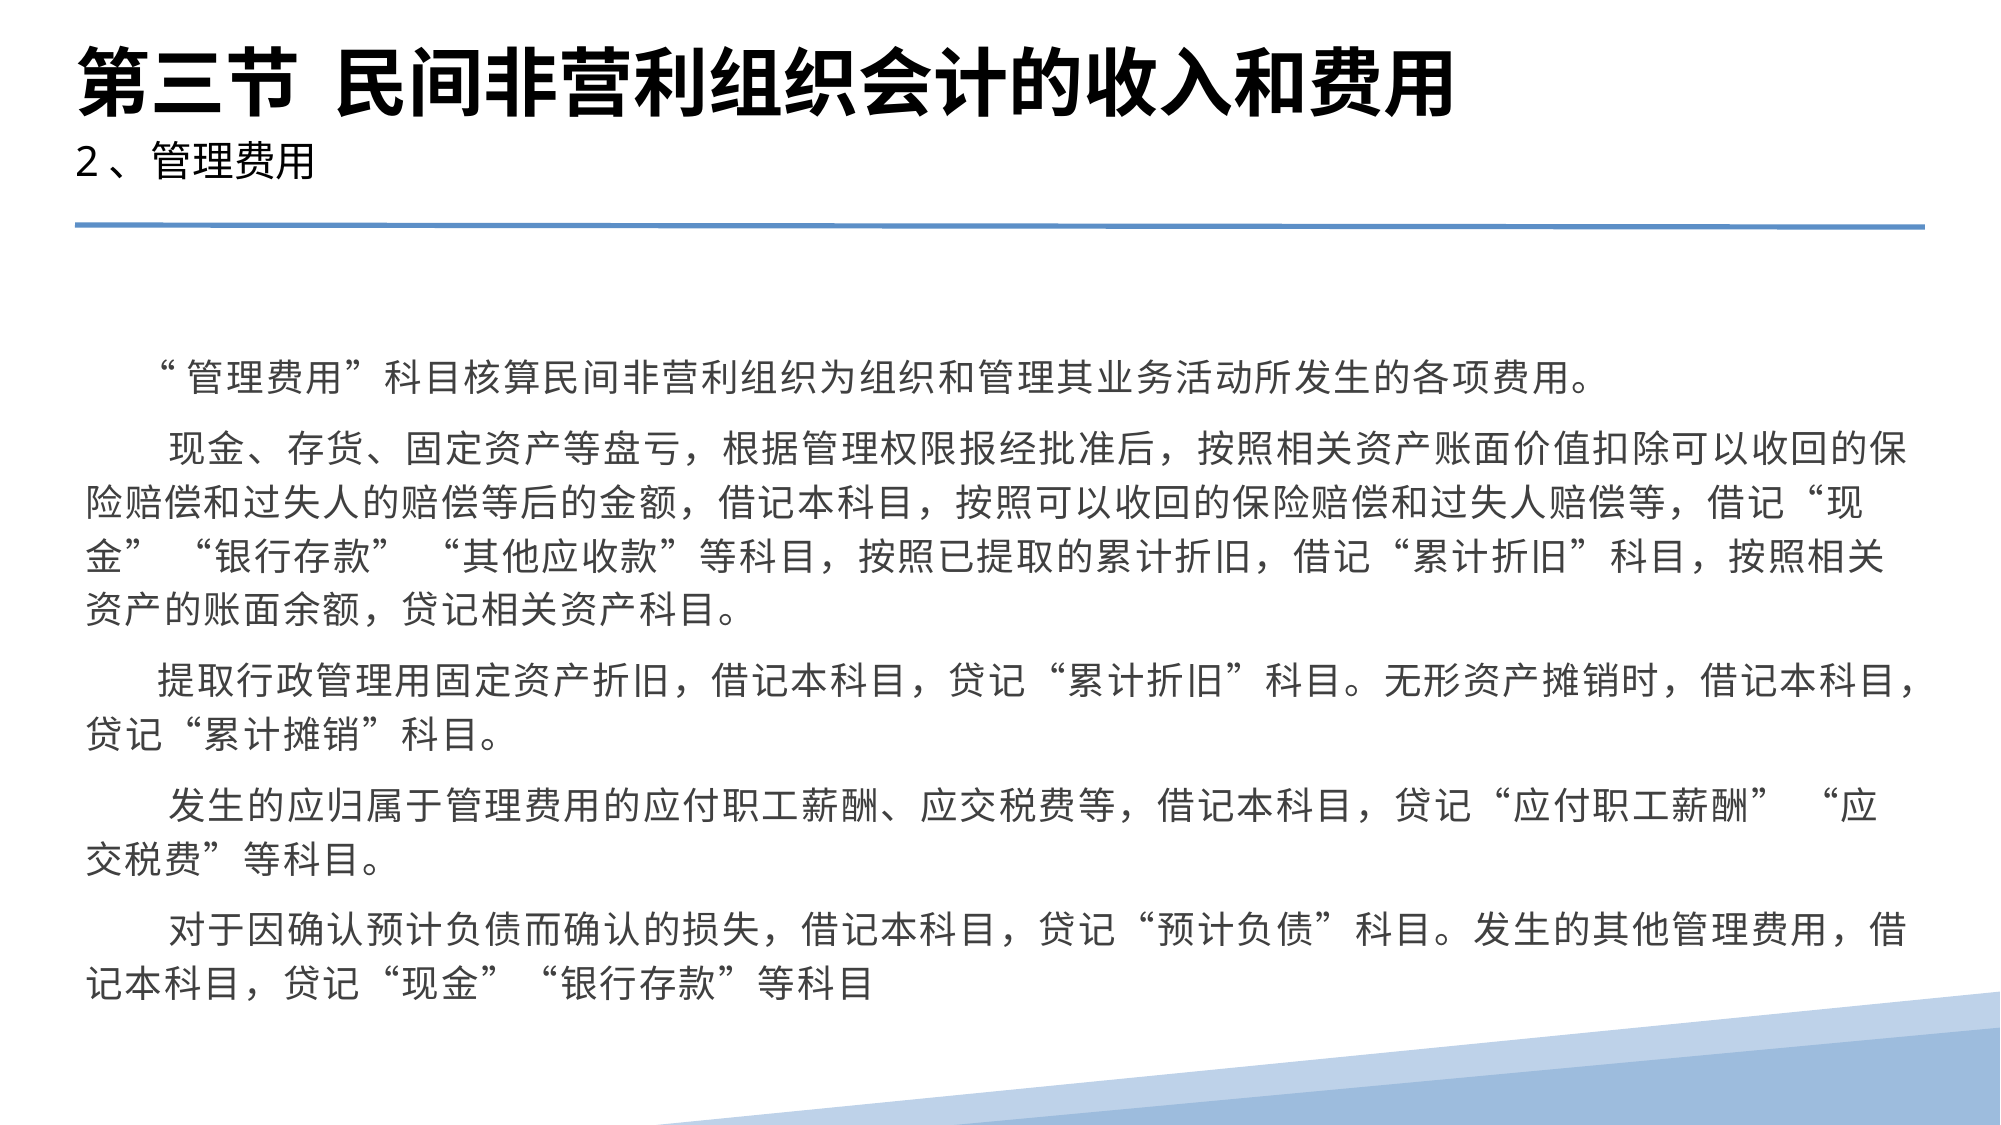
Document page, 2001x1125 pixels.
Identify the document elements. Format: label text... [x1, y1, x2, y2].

text_box 第三节 民间非营利组织会计的收入和费用 [75, 24, 1925, 124]
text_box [74, 224, 1925, 228]
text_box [656, 991, 2000, 1125]
text_box “管理费用”科目核算民间非营利组织为组织和管理其业务活动所发生的各项费用。 现金、存货、固定资产等盘亏，根据管理权限报经批准后，按照相关资产账面价值扣除可以收回的保险赔偿和过失人的赔偿等后的金额，借记本科目，按照可以收回的保险赔偿和过失人赔偿等，借记“现金” “银行存款” “其他应收款”等科目，按照已提取的累计折旧，借记“累计折旧”科目，按照相关资产的账面余额，贷记相关资产科目。 提取行政管理用固定资产折旧，借记本科目，贷记“累计折旧”科目。无形资产摊销时，借记本科目，贷记“累计摊销”科目。 发生的应归属于管理费用的应付职工薪酬、应交税费等，借记本科目，贷记“应付职工薪酬” “应交税费”等科目。 对于因确认预计负债而确认的损失，借记本科目，贷记“预计负债”科目。发生的其他管理费用，借记本科目，贷记“现金”“银行存款”等科目 [75, 300, 1925, 1050]
text_box 2、管理费用 [75, 124, 1925, 200]
